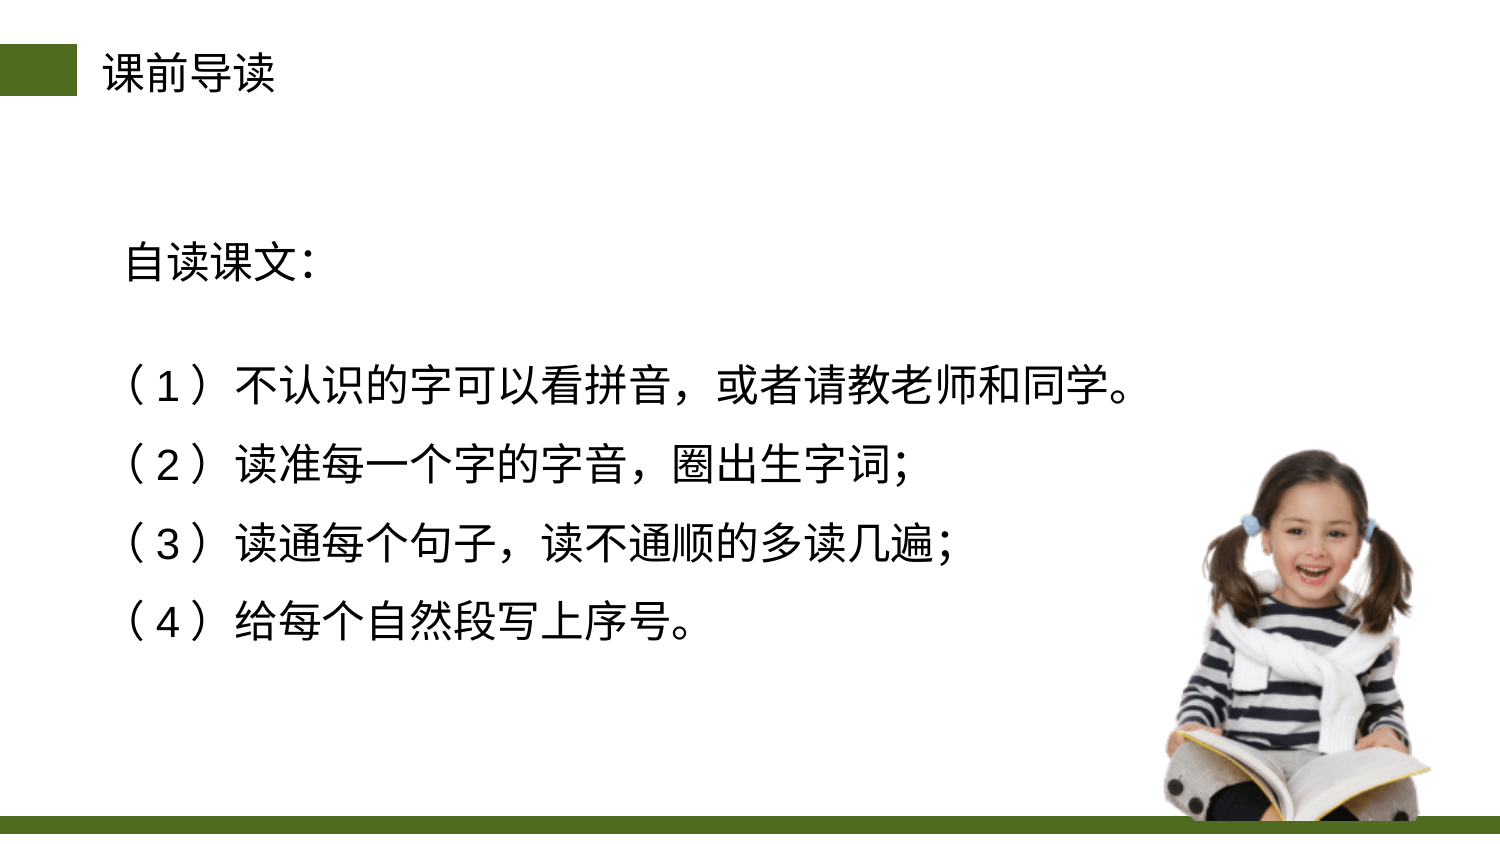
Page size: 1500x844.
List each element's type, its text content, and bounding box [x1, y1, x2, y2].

text_box （1）不认识的字可以看拼音，或者请教老师和同学。 （2）读准每一个字的字音，圈出生字词； （3）读通每个句子，读不通顺的多读几遍； （4）给每个自然段写上序号。 [90, 326, 1195, 731]
text_box 课前导读 [90, 40, 368, 104]
picture [1152, 445, 1437, 821]
text_box 自读课文： [110, 229, 353, 293]
